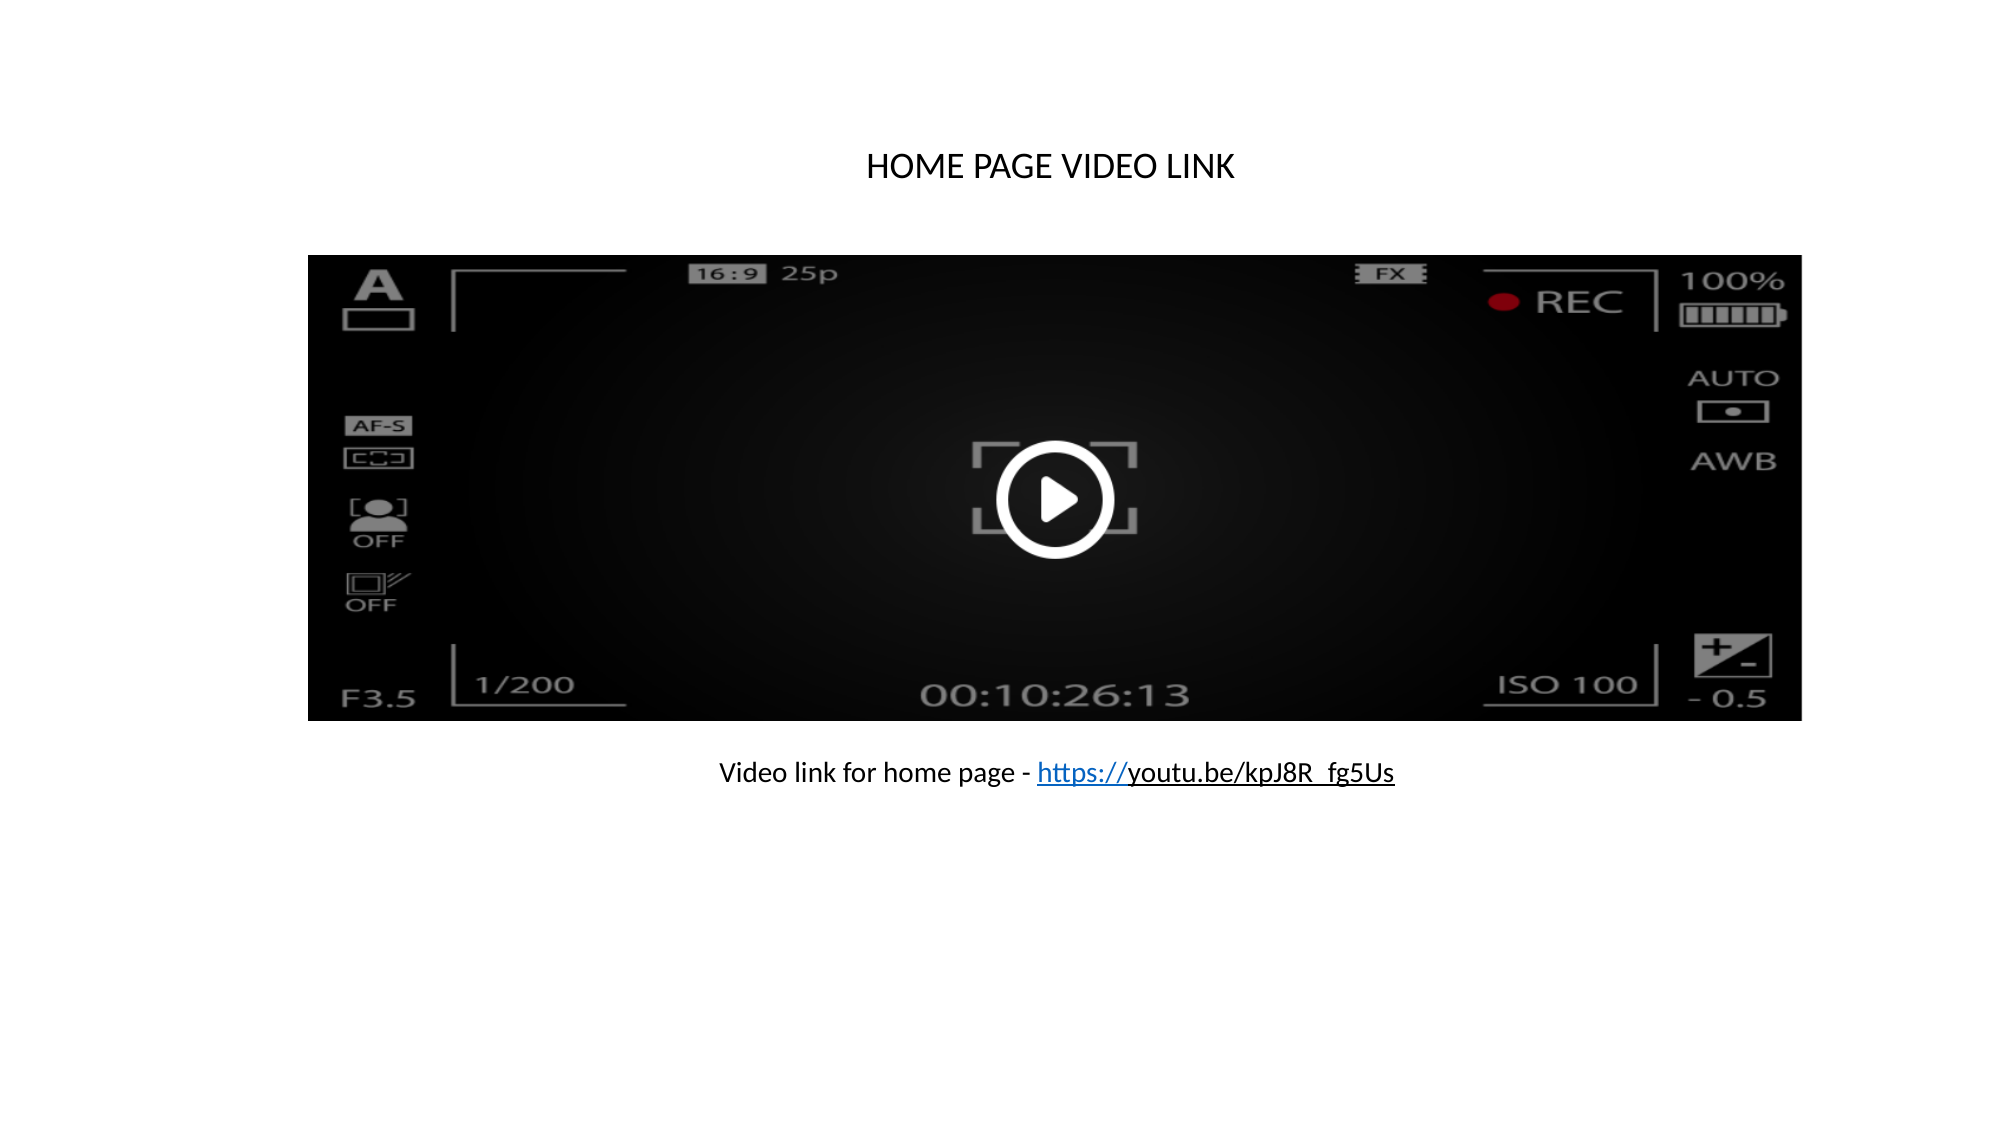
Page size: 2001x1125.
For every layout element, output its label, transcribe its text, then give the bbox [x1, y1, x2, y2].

text_box HOME PAGE VIDEO LINK [604, 133, 1507, 193]
picture [308, 255, 1803, 721]
text_box Video link for home page - https://youtu.be/kpJ8R_fg5Us [416, 745, 1705, 796]
